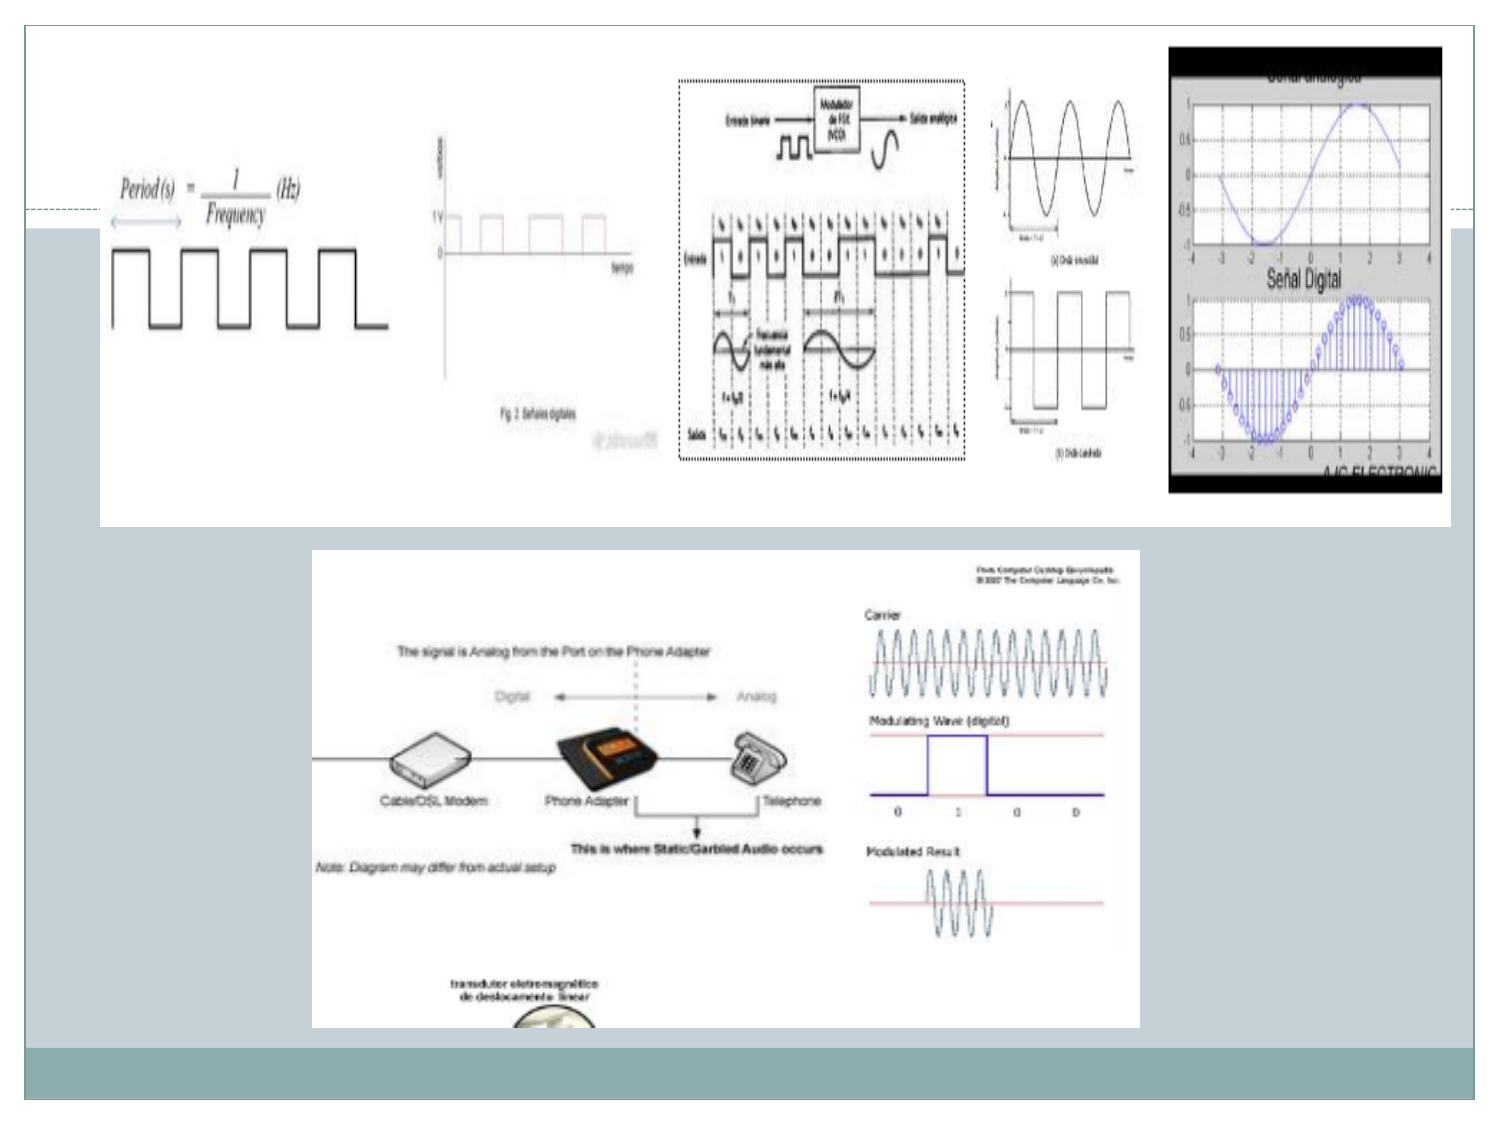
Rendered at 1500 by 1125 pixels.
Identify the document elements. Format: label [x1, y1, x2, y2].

picture [312, 550, 1140, 1029]
list [100, 30, 1451, 528]
